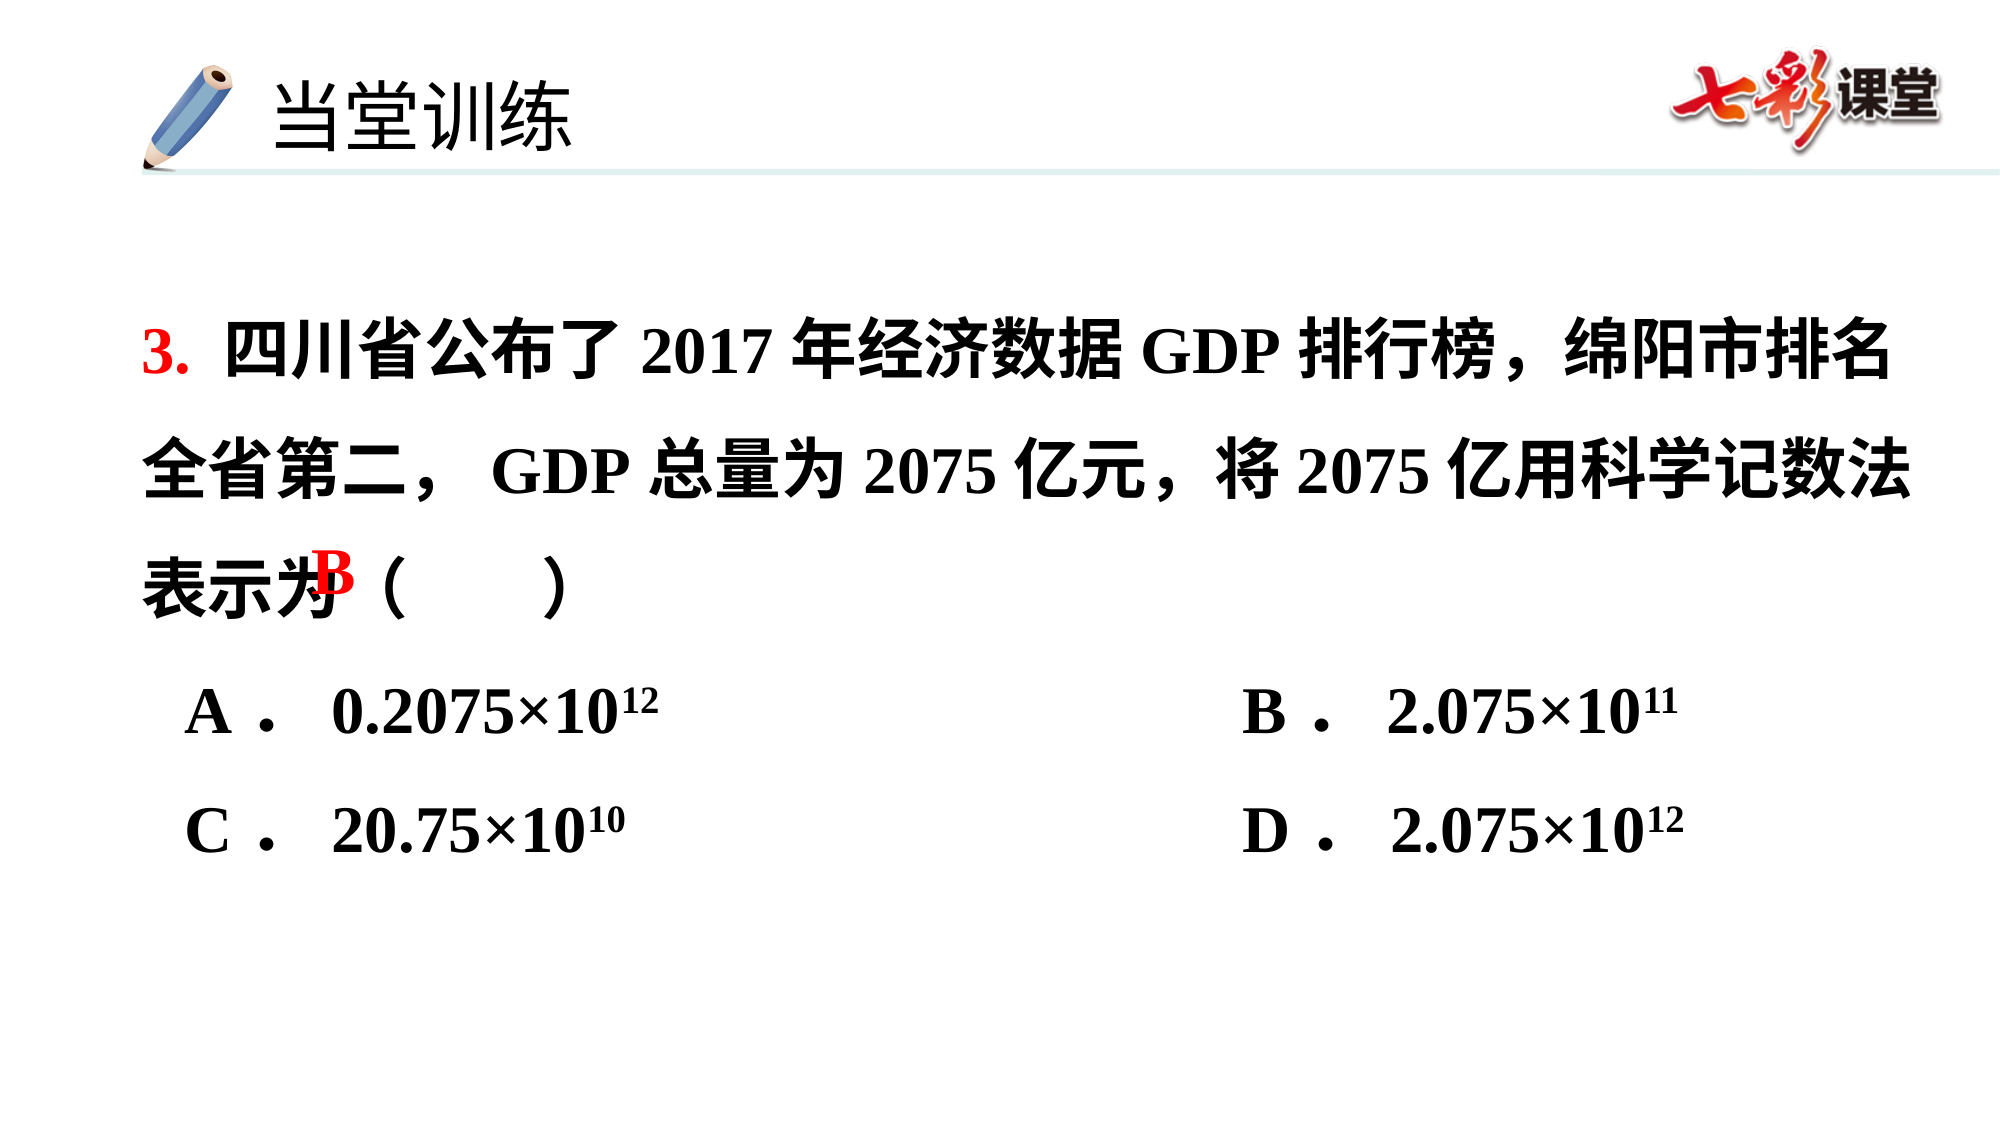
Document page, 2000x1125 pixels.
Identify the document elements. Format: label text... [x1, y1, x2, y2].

picture [133, 42, 242, 195]
picture [1666, 42, 1948, 157]
text_box 3. 四川省公布了2017年经济数据GDP排行榜，绵阳市排名全省第二，GDP总量为2075亿元，将2075亿用科学记数法表示为（ ） A．0.2075×1012 B．2.075×1011 C．20.75×1010 D．2.075×1012 [121, 256, 1971, 877]
text_box B [291, 517, 377, 618]
